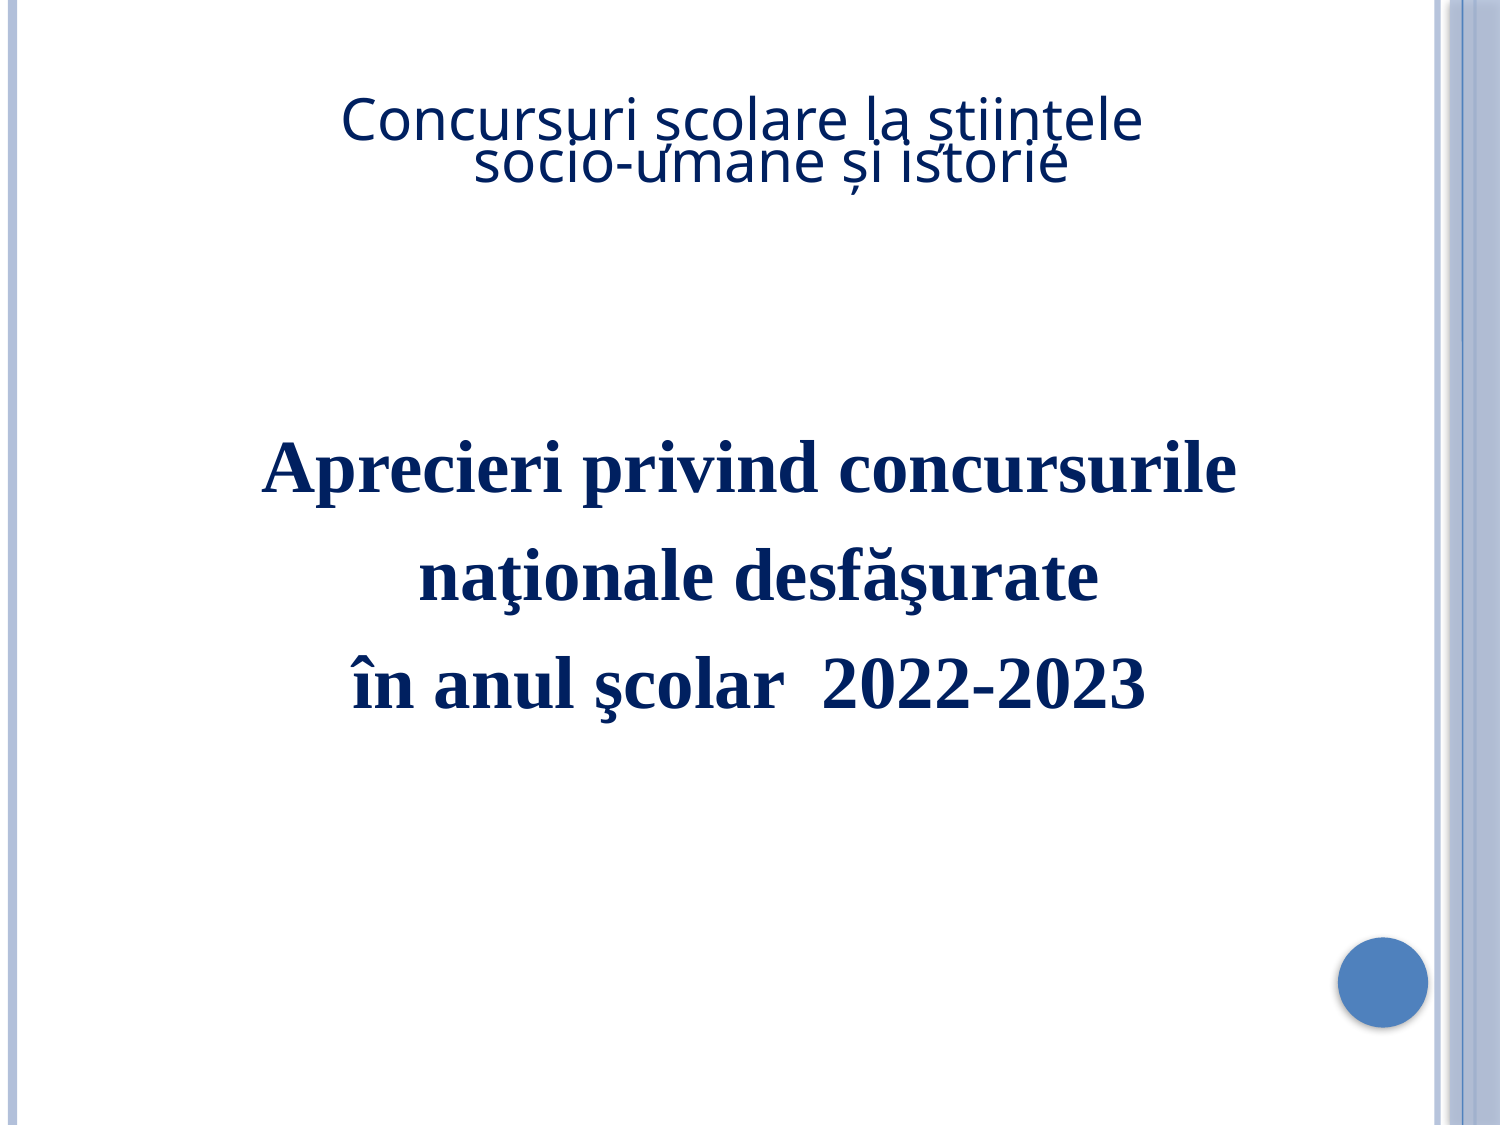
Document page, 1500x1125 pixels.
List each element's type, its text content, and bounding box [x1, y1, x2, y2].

slide_number [1333, 940, 1434, 1026]
text_box Concursuri şcolare la ştiinţele socio-umane şi istorie Aprecieri privind concursurile naţionale desfăşurate în anul şcolar 2022-2023 [112, 99, 1388, 943]
